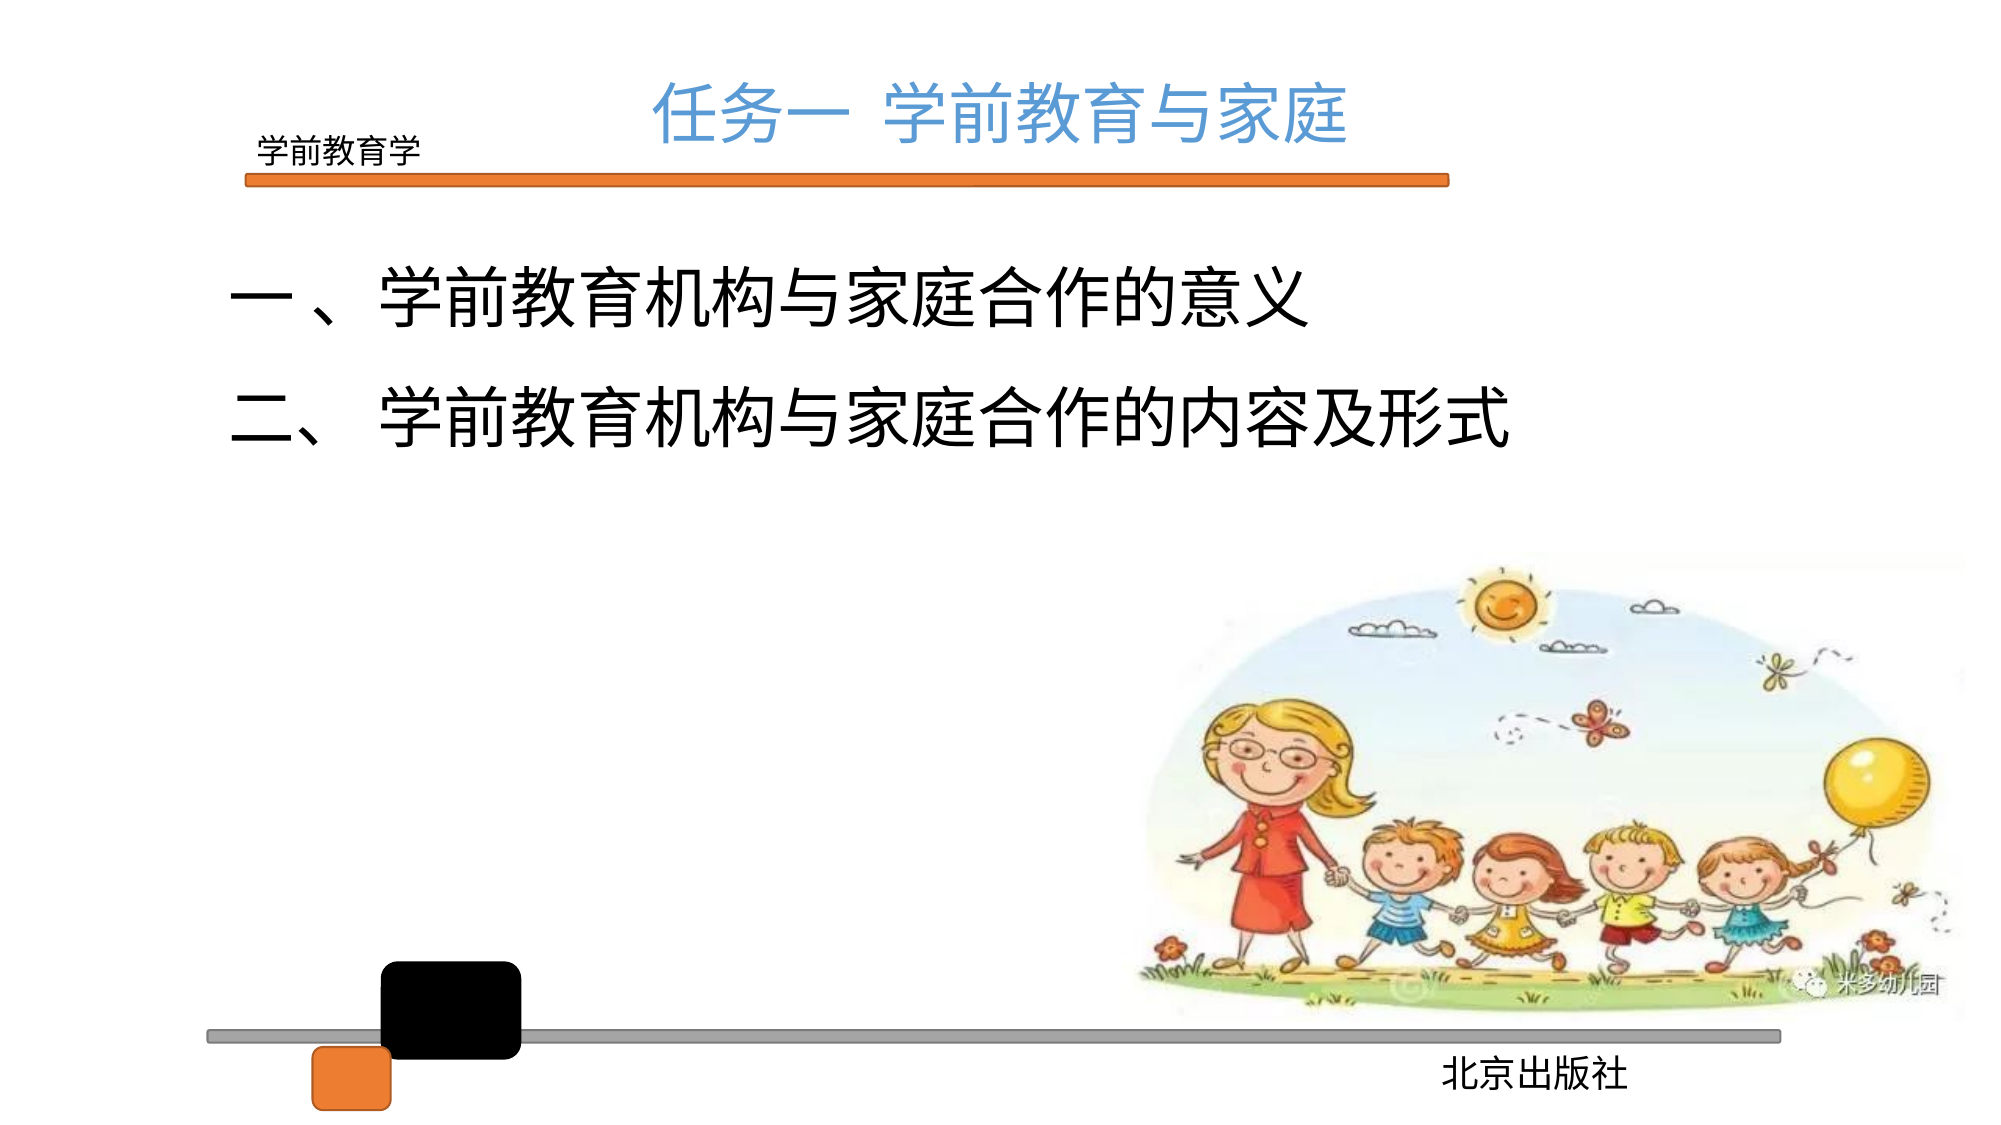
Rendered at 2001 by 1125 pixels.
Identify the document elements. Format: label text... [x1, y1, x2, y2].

text_box 一 、学前教育机构与家庭合作的意义 二、 学前教育机构与家庭合作的内容及形式 [214, 208, 1771, 464]
text_box 任务一 学前教育与家庭 [636, 64, 1365, 160]
picture [1122, 552, 1965, 1022]
